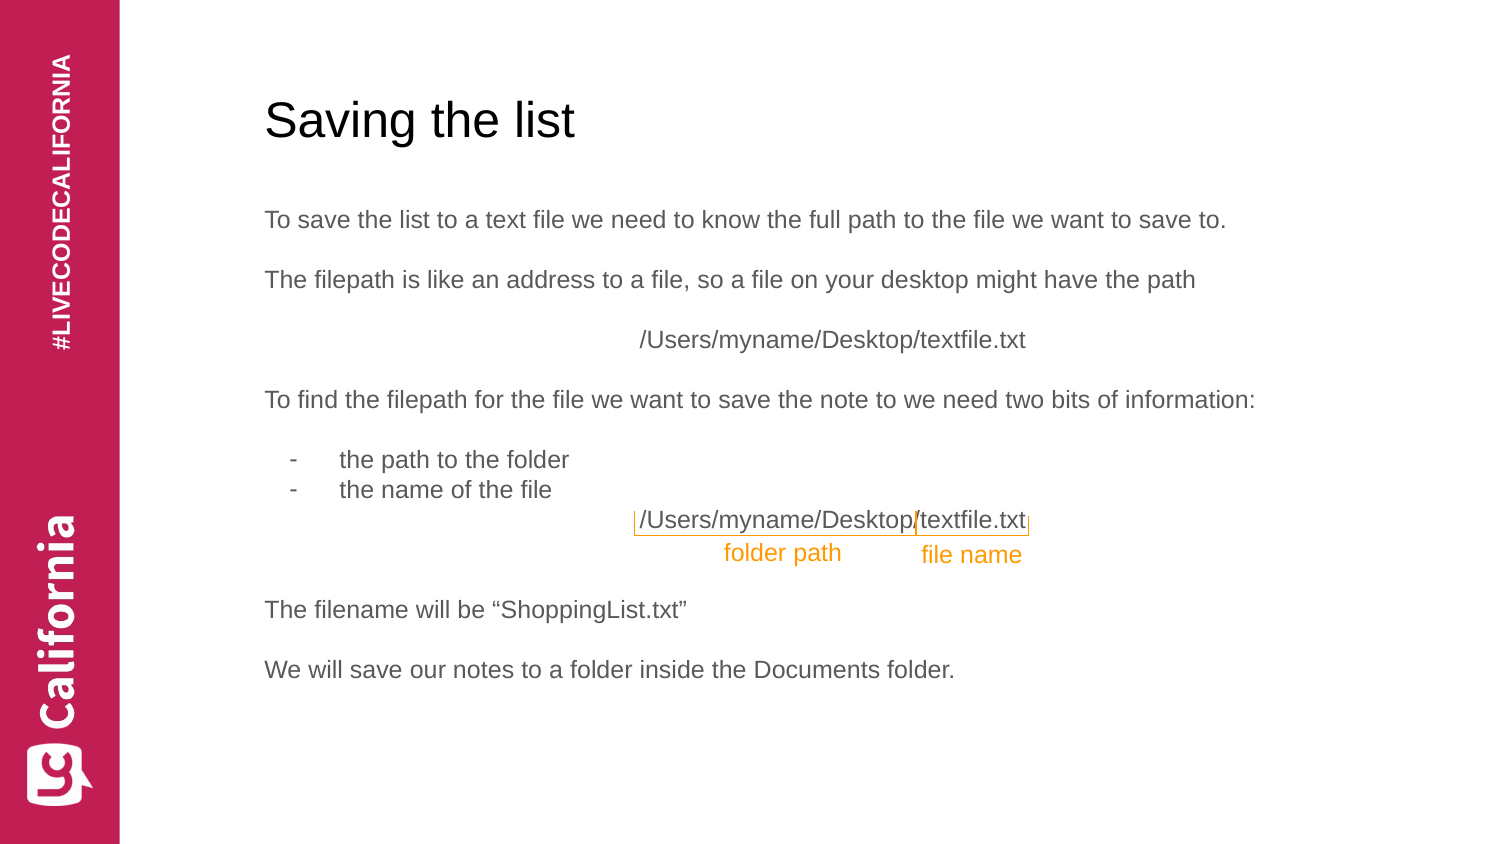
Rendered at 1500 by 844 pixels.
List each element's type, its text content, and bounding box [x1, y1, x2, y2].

text_box folder path [630, 521, 903, 554]
list To save the list to a text file we need to know the full path to the file we want to save to. The filepath is like an address to a file, so a file on your desktop might have the path /Users/myname/Desktop/textfile.txt To find the filepath for the file we want to save the note to we need two bits of information: the path to the folder the name of the file /Users/myname/Desktop/textfile.txt The filename will be “ShoppingList.txt” We will save our notes to a folder inside the Documents folder. [249, 189, 1417, 778]
picture [0, 0, 120, 844]
title Saving the list [249, 72, 1417, 167]
text_box [916, 510, 1029, 536]
text_box file name [903, 523, 1042, 556]
text_box [634, 510, 916, 536]
